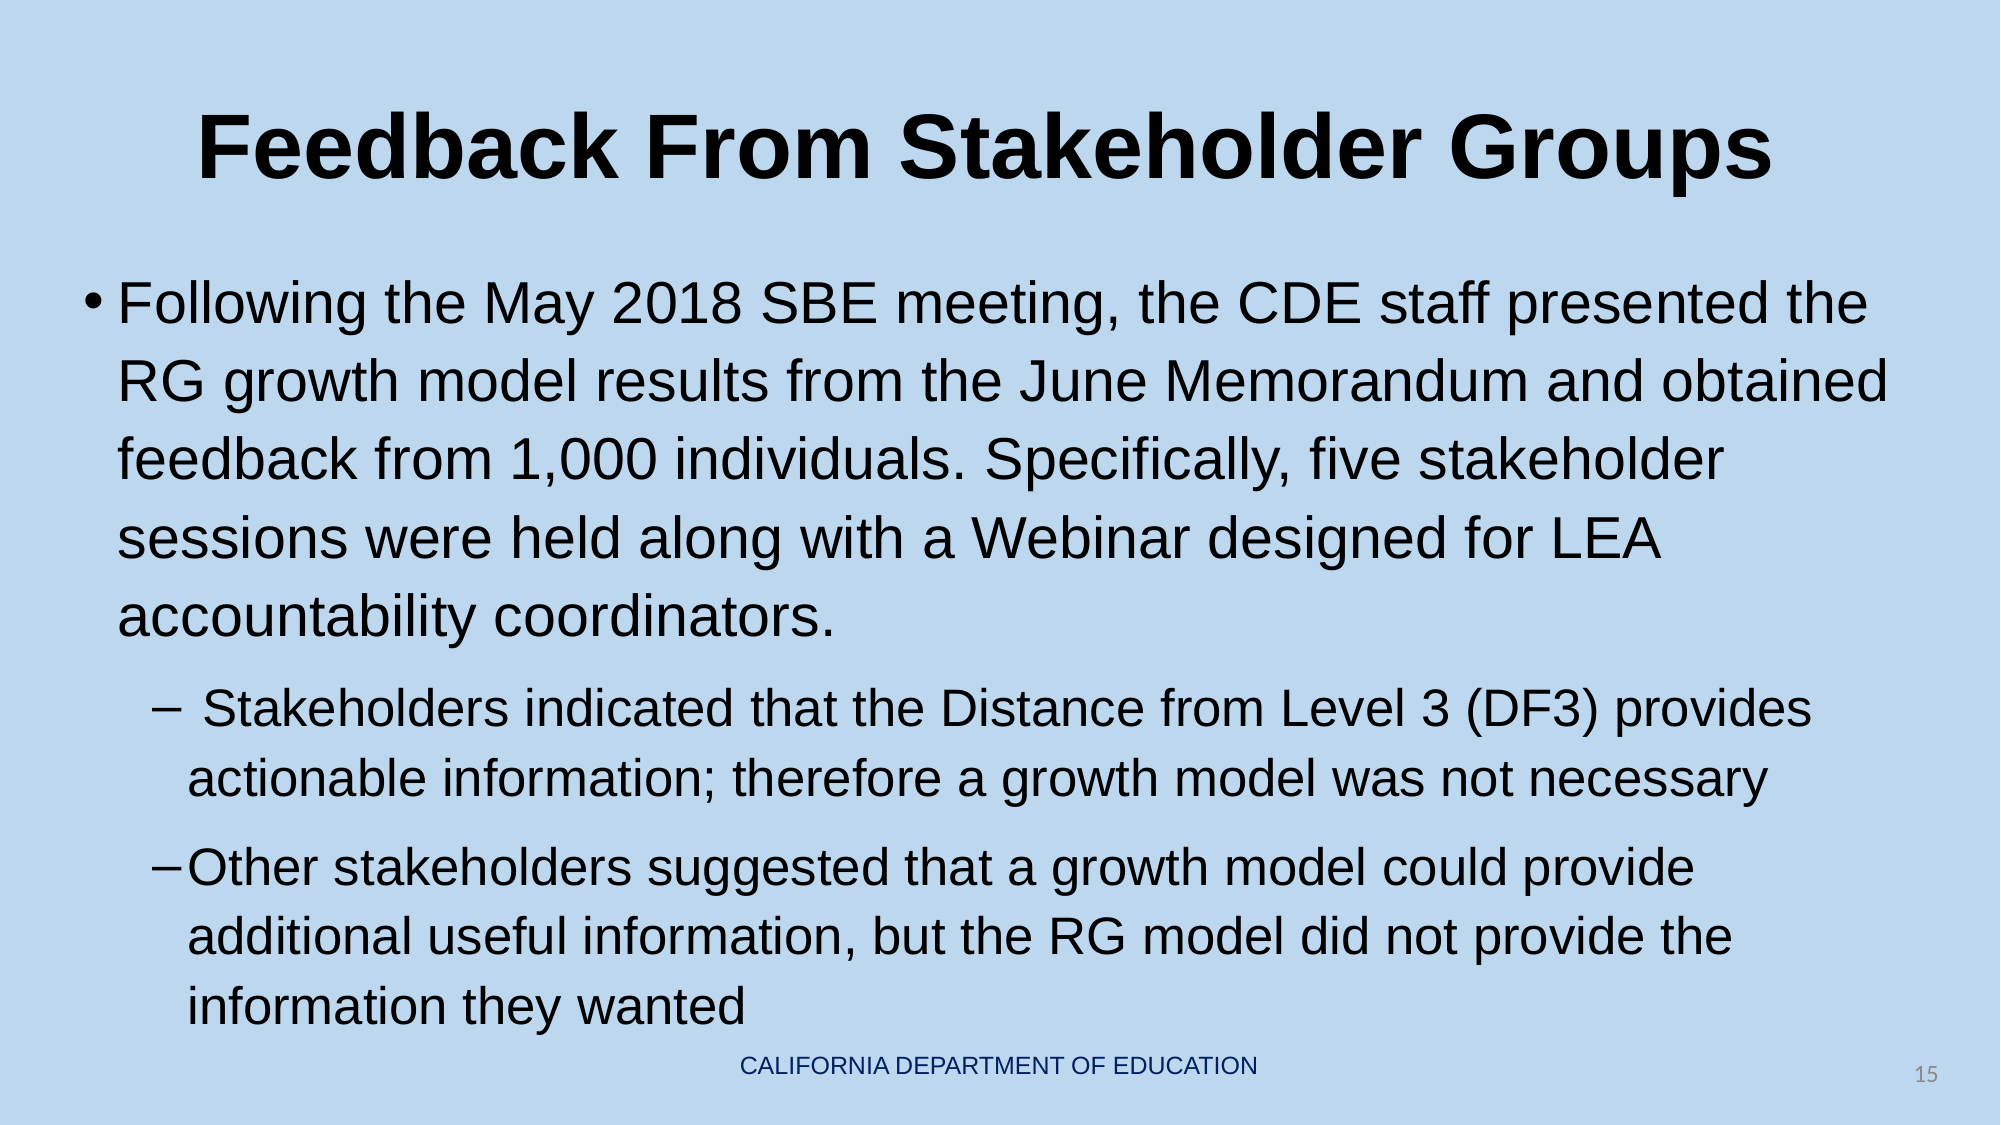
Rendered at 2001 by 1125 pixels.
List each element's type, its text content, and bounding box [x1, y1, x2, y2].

list Following the May 2018 SBE meeting, the CDE staff presented the RG growth model results from the June Memorandum and obtained feedback from 1,000 individuals. Specifically, five stakeholder sessions were held along with a Webinar designed for LEA accountability coordinators. Stakeholders indicated that the Distance from Level 3 (DF3) provides actionable information; therefore a growth model was not necessary Other stakeholders suggested that a growth model could provide additional useful information, but the RG model did not provide the information they wanted [68, 249, 1931, 1043]
title Feedback From Stakeholder Groups [68, 27, 1931, 249]
slide_number 15 [1504, 1042, 1954, 1103]
